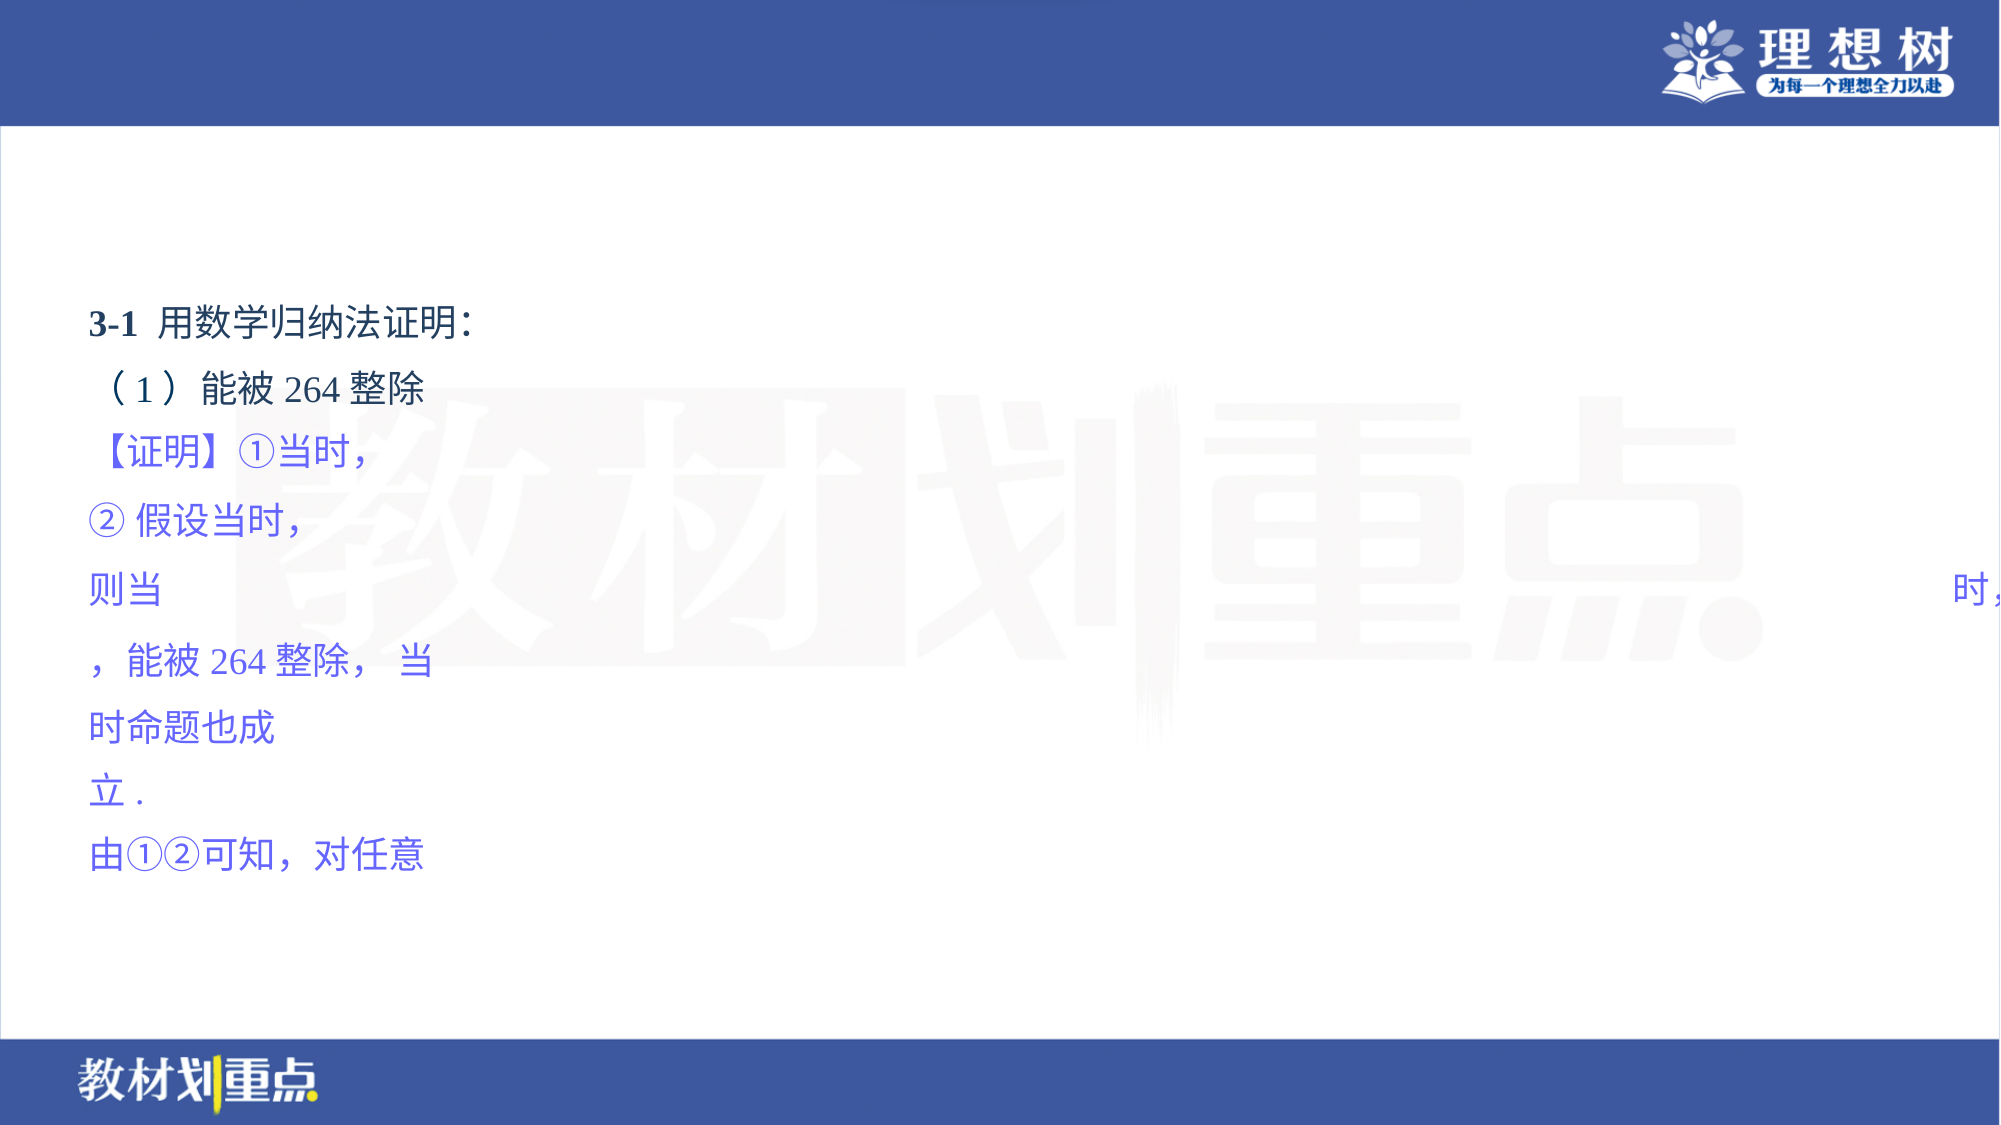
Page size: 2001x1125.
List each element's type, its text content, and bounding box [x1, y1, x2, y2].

picture [0, 0, 2000, 1125]
text_box 3-1 用数学归纳法证明： [88, 276, 1911, 337]
